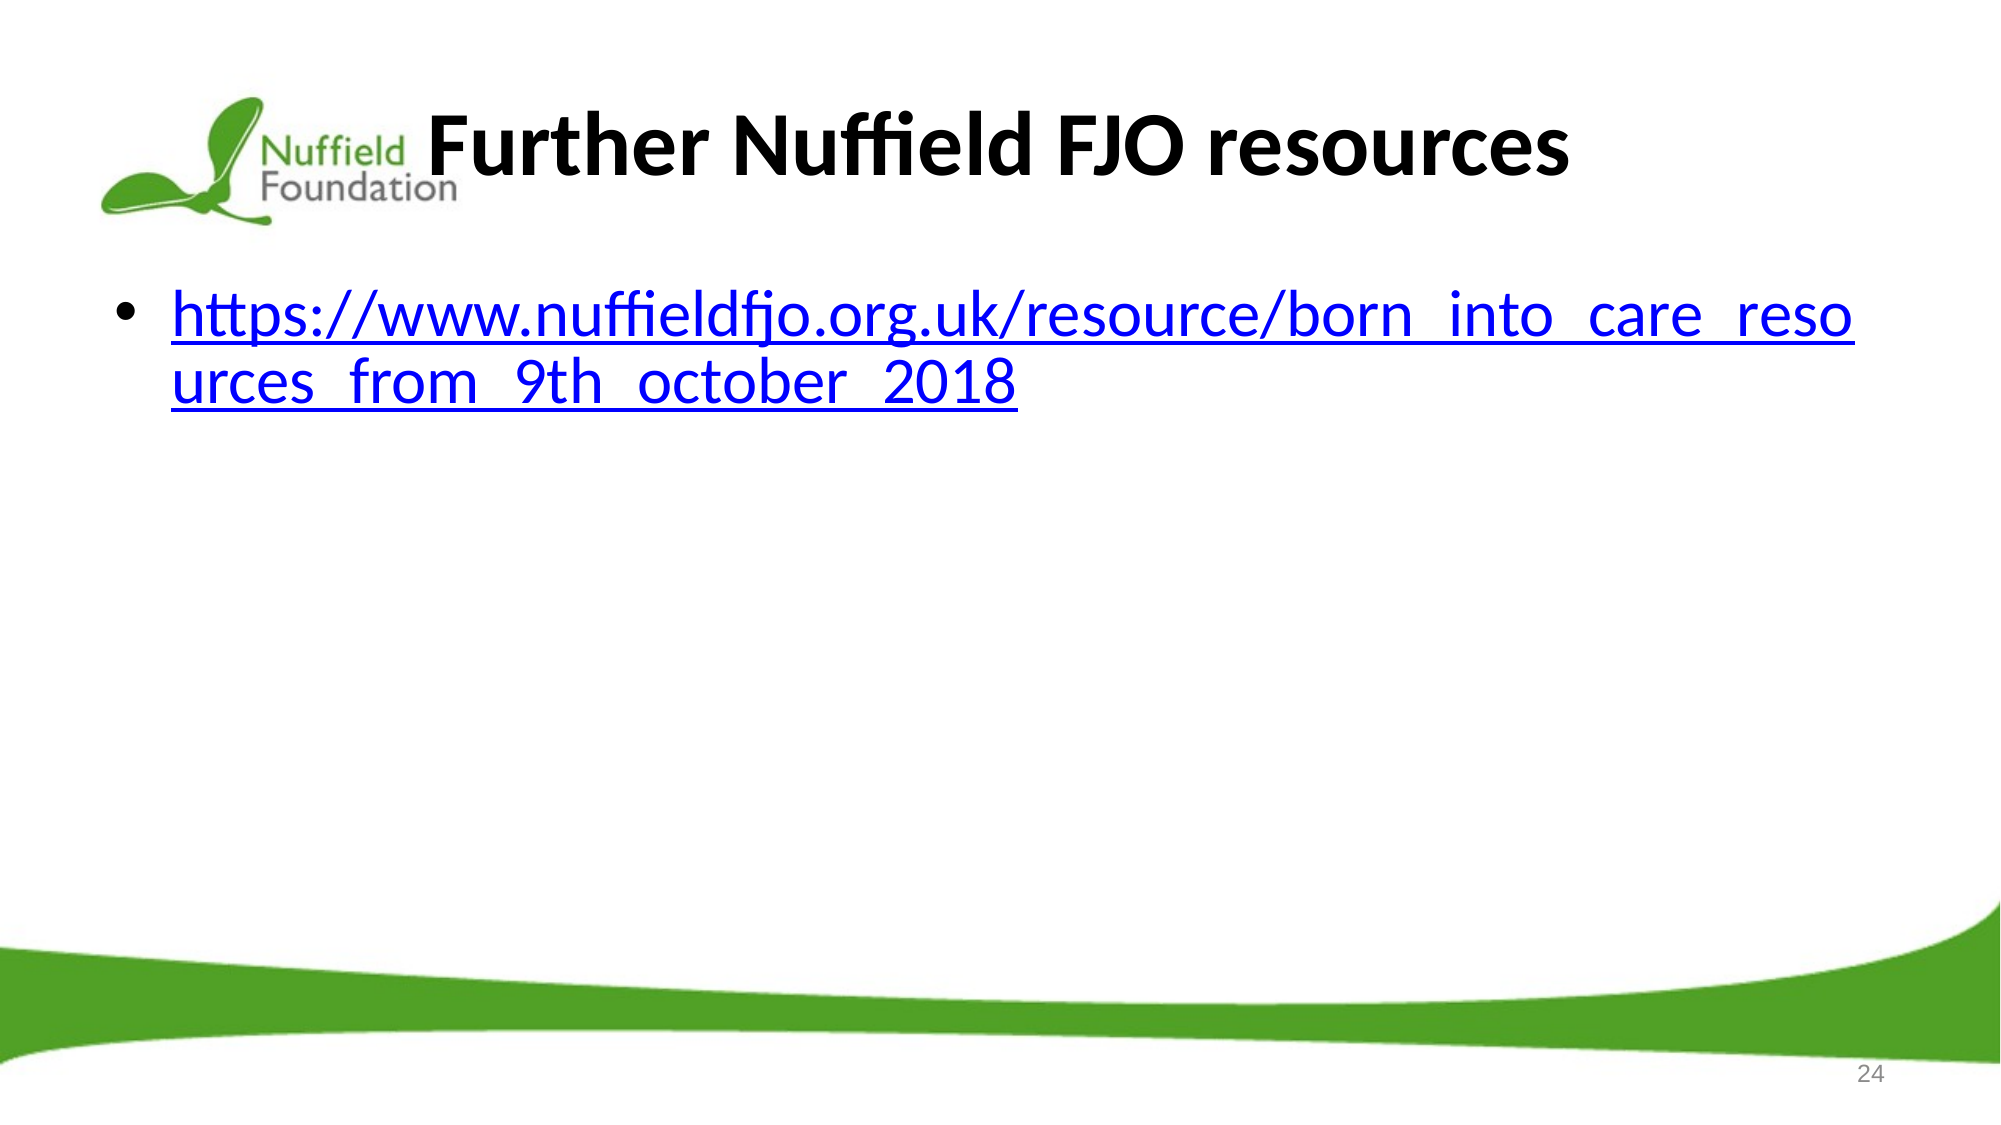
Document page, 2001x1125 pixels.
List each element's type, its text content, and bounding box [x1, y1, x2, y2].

picture [0, 0, 2001, 1125]
title Further Nuffield FJO resources [99, 44, 1901, 233]
list https://www.nuffieldfjo.org.uk/resource/born_into_care_resources_from_9th_october_2018 [99, 262, 1901, 1006]
slide_number 24 [1433, 1042, 1900, 1103]
